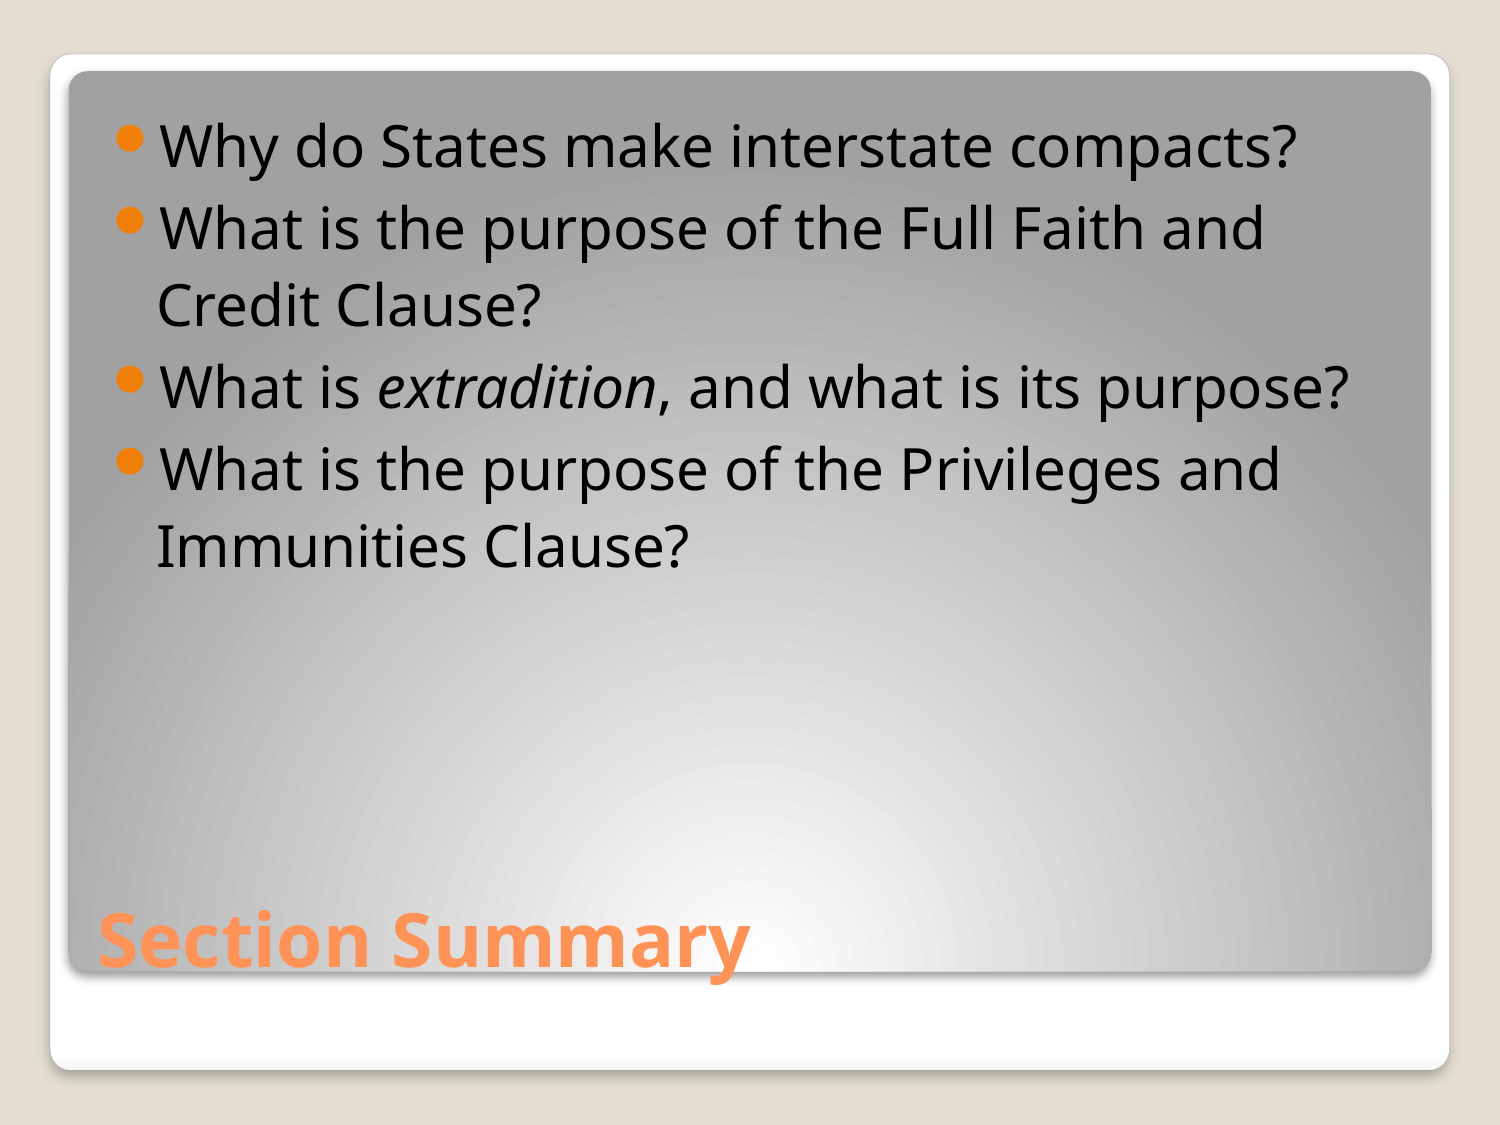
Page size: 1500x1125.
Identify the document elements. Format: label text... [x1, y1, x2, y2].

list Why do States make interstate compacts? What is the purpose of the Full Faith and Credit Clause? What is extradition, and what is its purpose? What is the purpose of the Privileges and Immunities Clause? [82, 86, 1425, 774]
title Section Summary [82, 817, 1425, 990]
